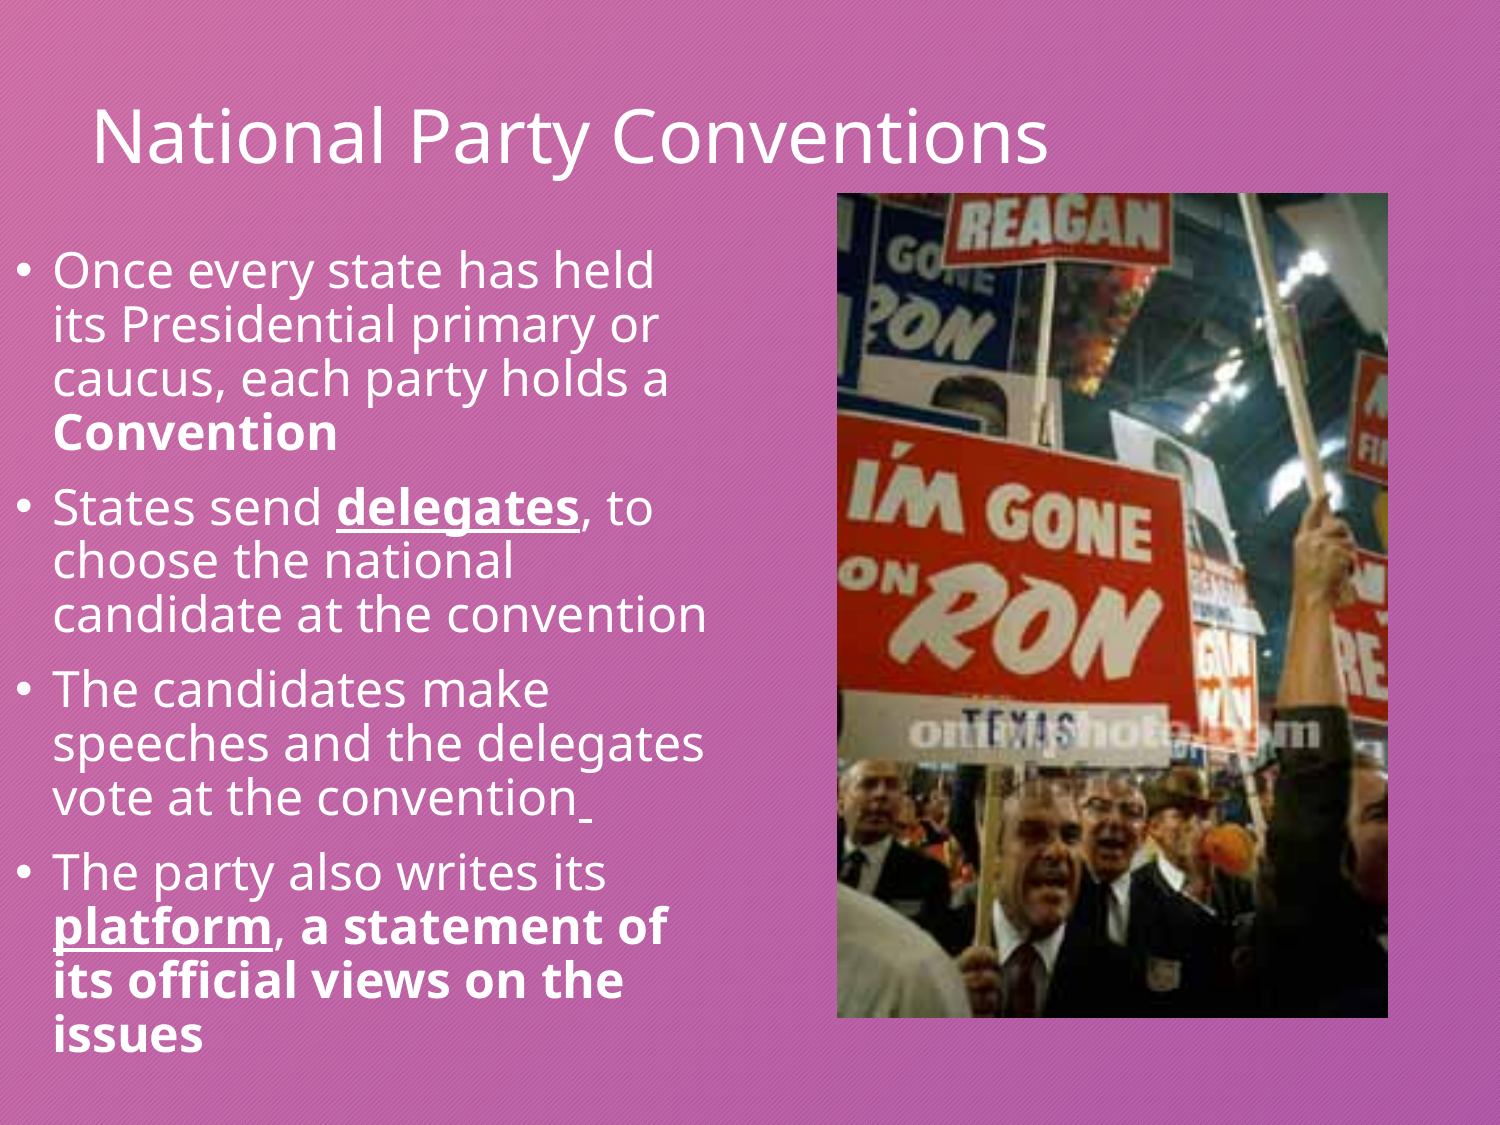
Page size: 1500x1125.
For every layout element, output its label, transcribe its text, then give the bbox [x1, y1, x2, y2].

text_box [837, 192, 1388, 1019]
title National Party Conventions [75, 45, 1425, 233]
list Once every state has held its Presidential primary or caucus, each party holds a Convention States send delegates, to choose the national candidate at the convention The candidates make speeches and the delegates vote at the convention The party also writes its platform, a statement of its official views on the issues [0, 237, 738, 1100]
